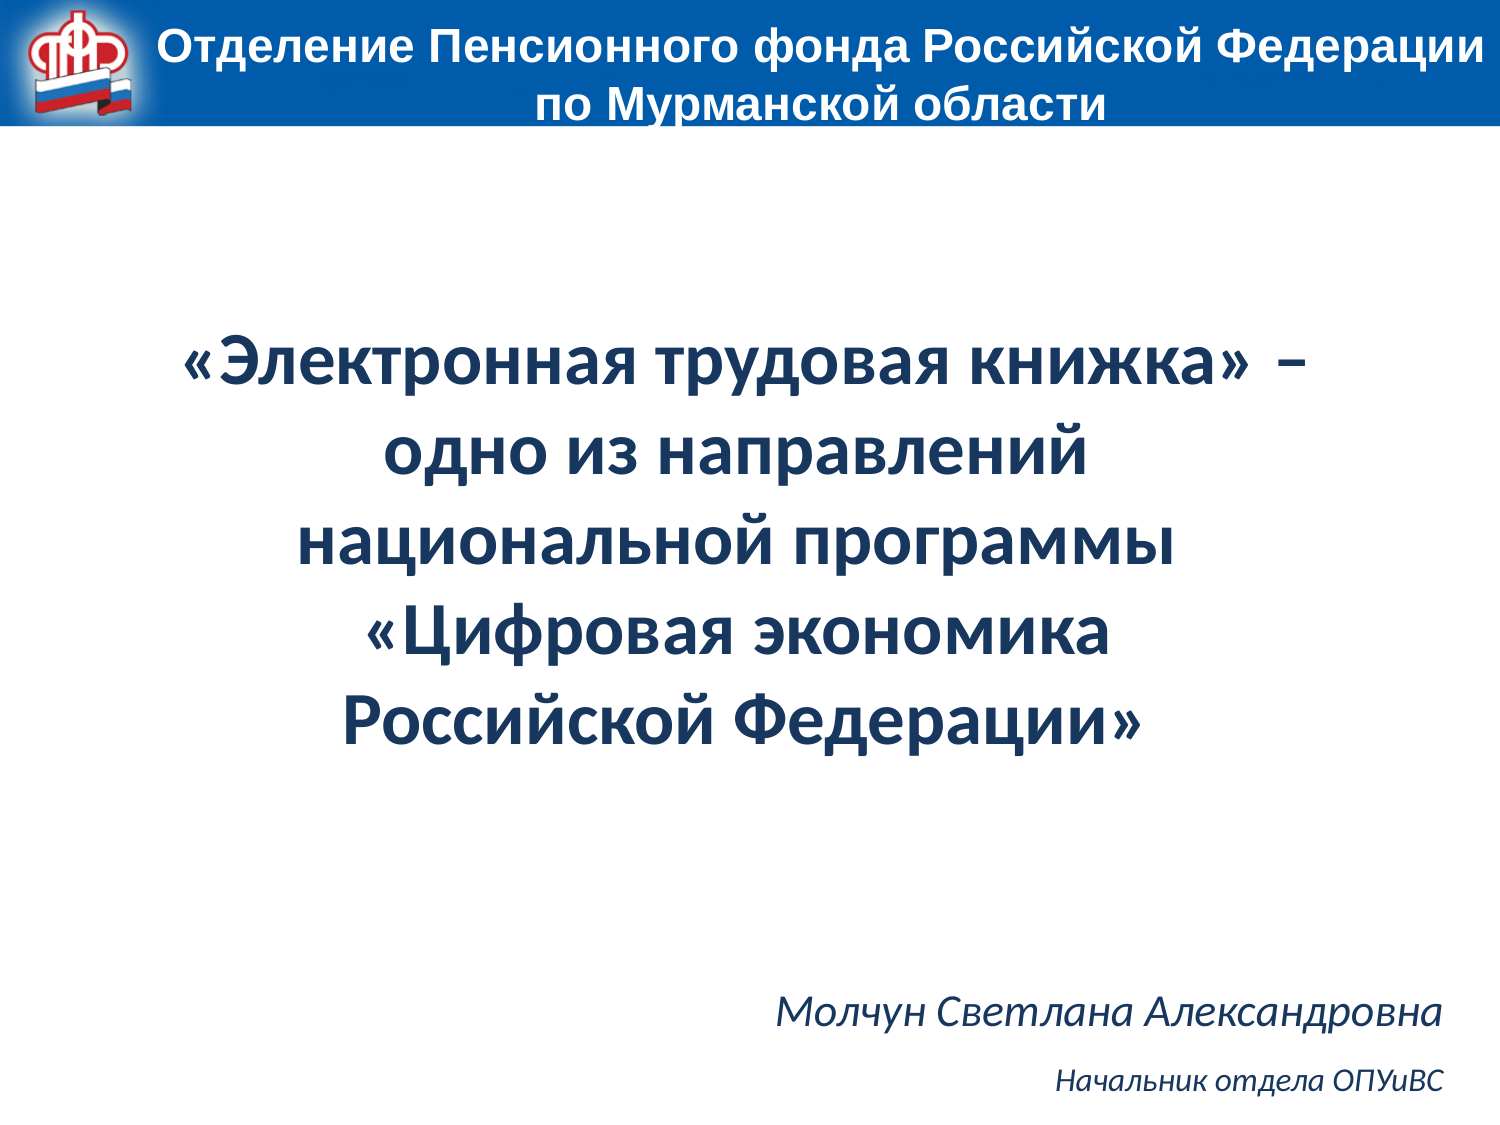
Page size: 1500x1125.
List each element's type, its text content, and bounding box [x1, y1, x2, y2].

text_box «Электронная трудовая книжка» – одно из направлений национальной программы «Цифровая экономика Российской Федерации» [0, 302, 1496, 799]
picture [0, 0, 1500, 1125]
text_box Молчун Светлана Александровна Начальник отдела ОПУиВС [537, 966, 1459, 1120]
text_box Отделение Пенсионного фонда Российской Федерации по Мурманской области [136, 7, 1500, 137]
